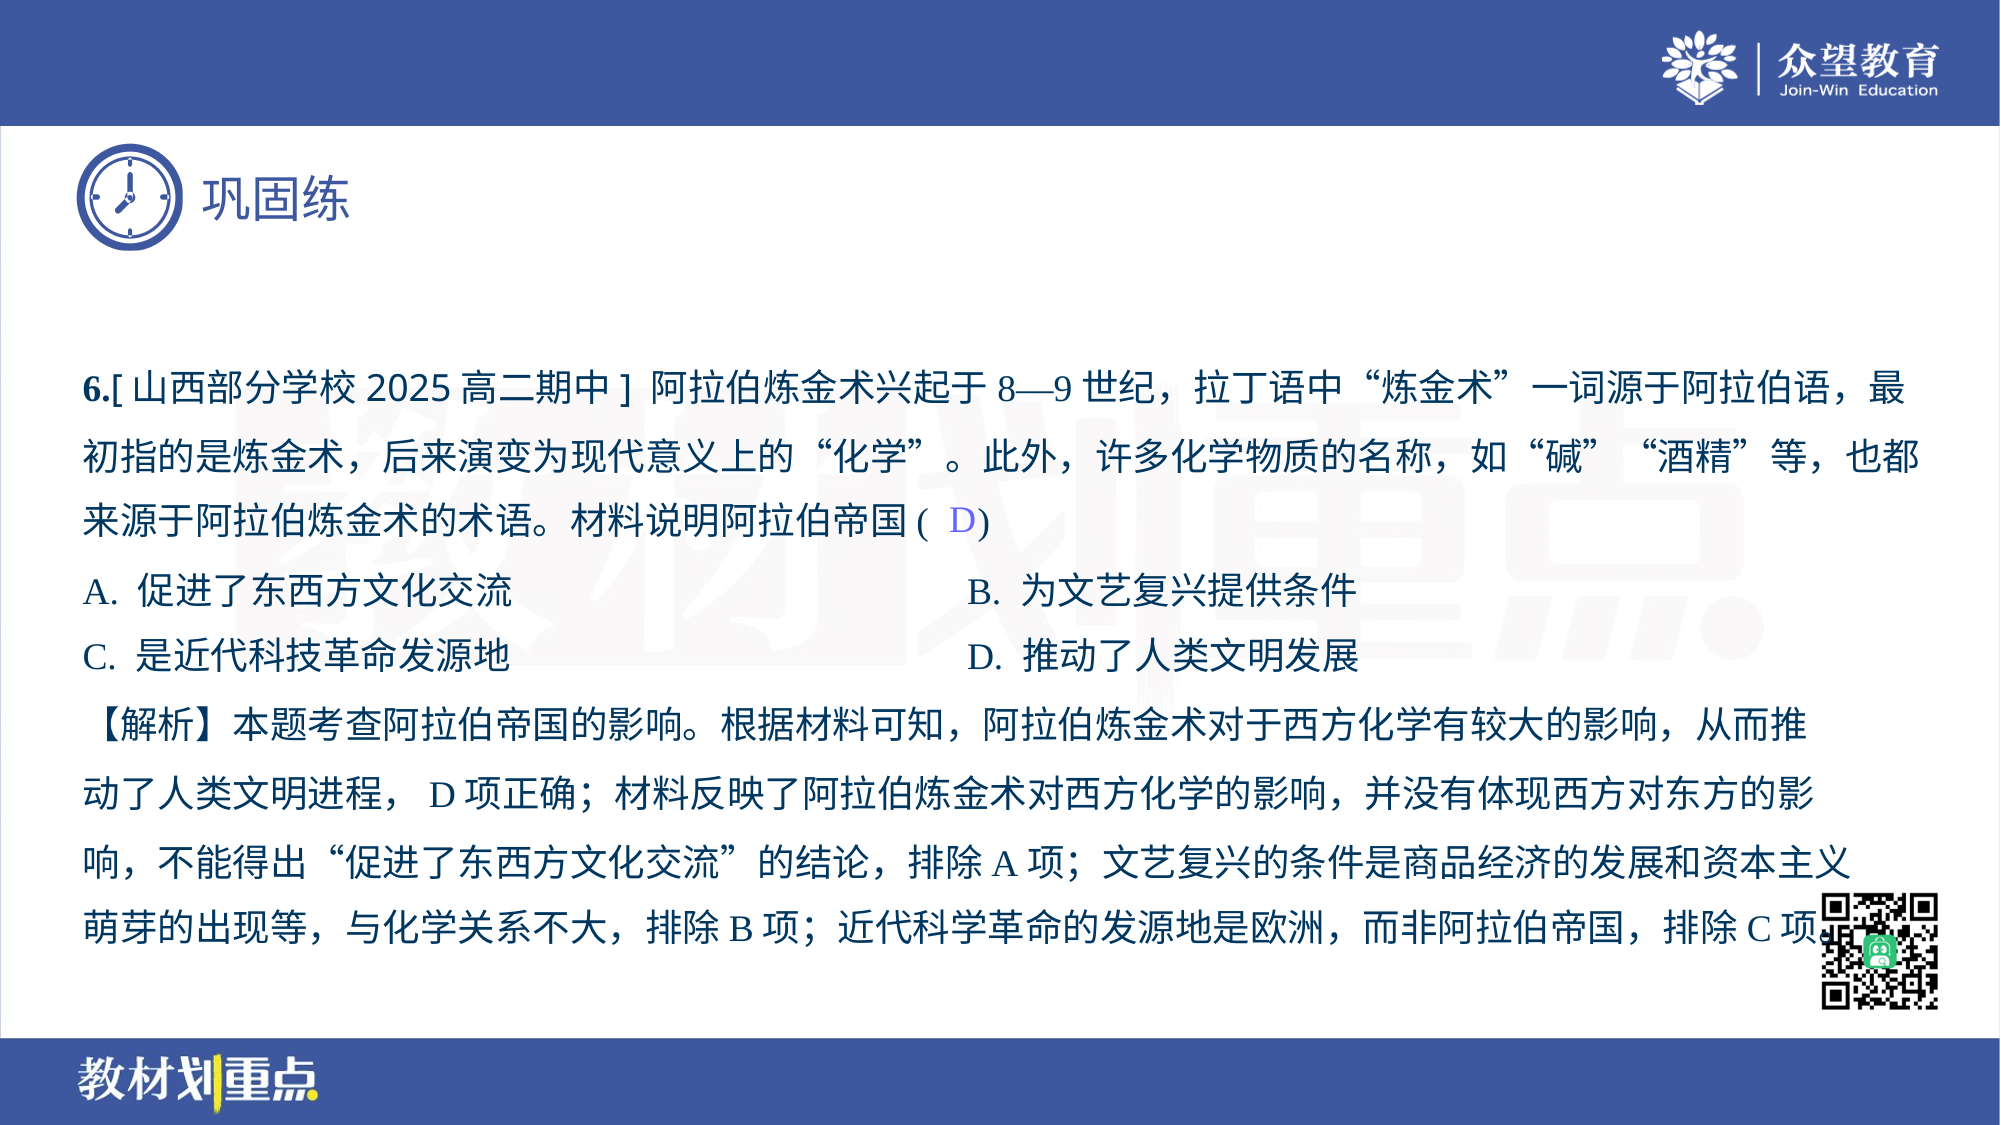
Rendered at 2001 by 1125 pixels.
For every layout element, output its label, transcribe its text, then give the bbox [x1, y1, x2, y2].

text_box A. 促进了东西方文化交流 B. 为文艺复兴提供条件 C. 是近代科技革命发源地 D. 推动了人类文明发展 [82, 543, 1817, 670]
text_box D [935, 475, 990, 534]
text_box 【解析】本题考查阿拉伯帝国的影响。根据材料可知，阿拉伯炼金术对于西方化学有较大的影响，从而推 动了人类文明进程，D项正确；材料反映了阿拉伯炼金术对西方化学的影响，并没有体现西方对东方的影 响，不能得出“促进了东西方文化交流”的结论，排除A项；文艺复兴的条件是商品经济的发展和资本主义 萌芽的出现等，与化学关系不大，排除B项；近代科学革命的发源地是欧洲，而非阿拉伯帝国，排除C项。 [82, 677, 1817, 943]
text_box 6.[山西部分学校2025高二期中] 阿拉伯炼金术兴起于8—9世纪，拉丁语中“炼金术”一词源于阿拉伯语，最 初指的是炼金术，后来演变为现代意义上的“化学”。此外，许多化学物质的名称，如“碱”“酒精”等，也都 来源于阿拉伯炼金术的术语。材料说明阿拉伯帝国( ) [82, 340, 1817, 536]
picture [0, 0, 2000, 1125]
